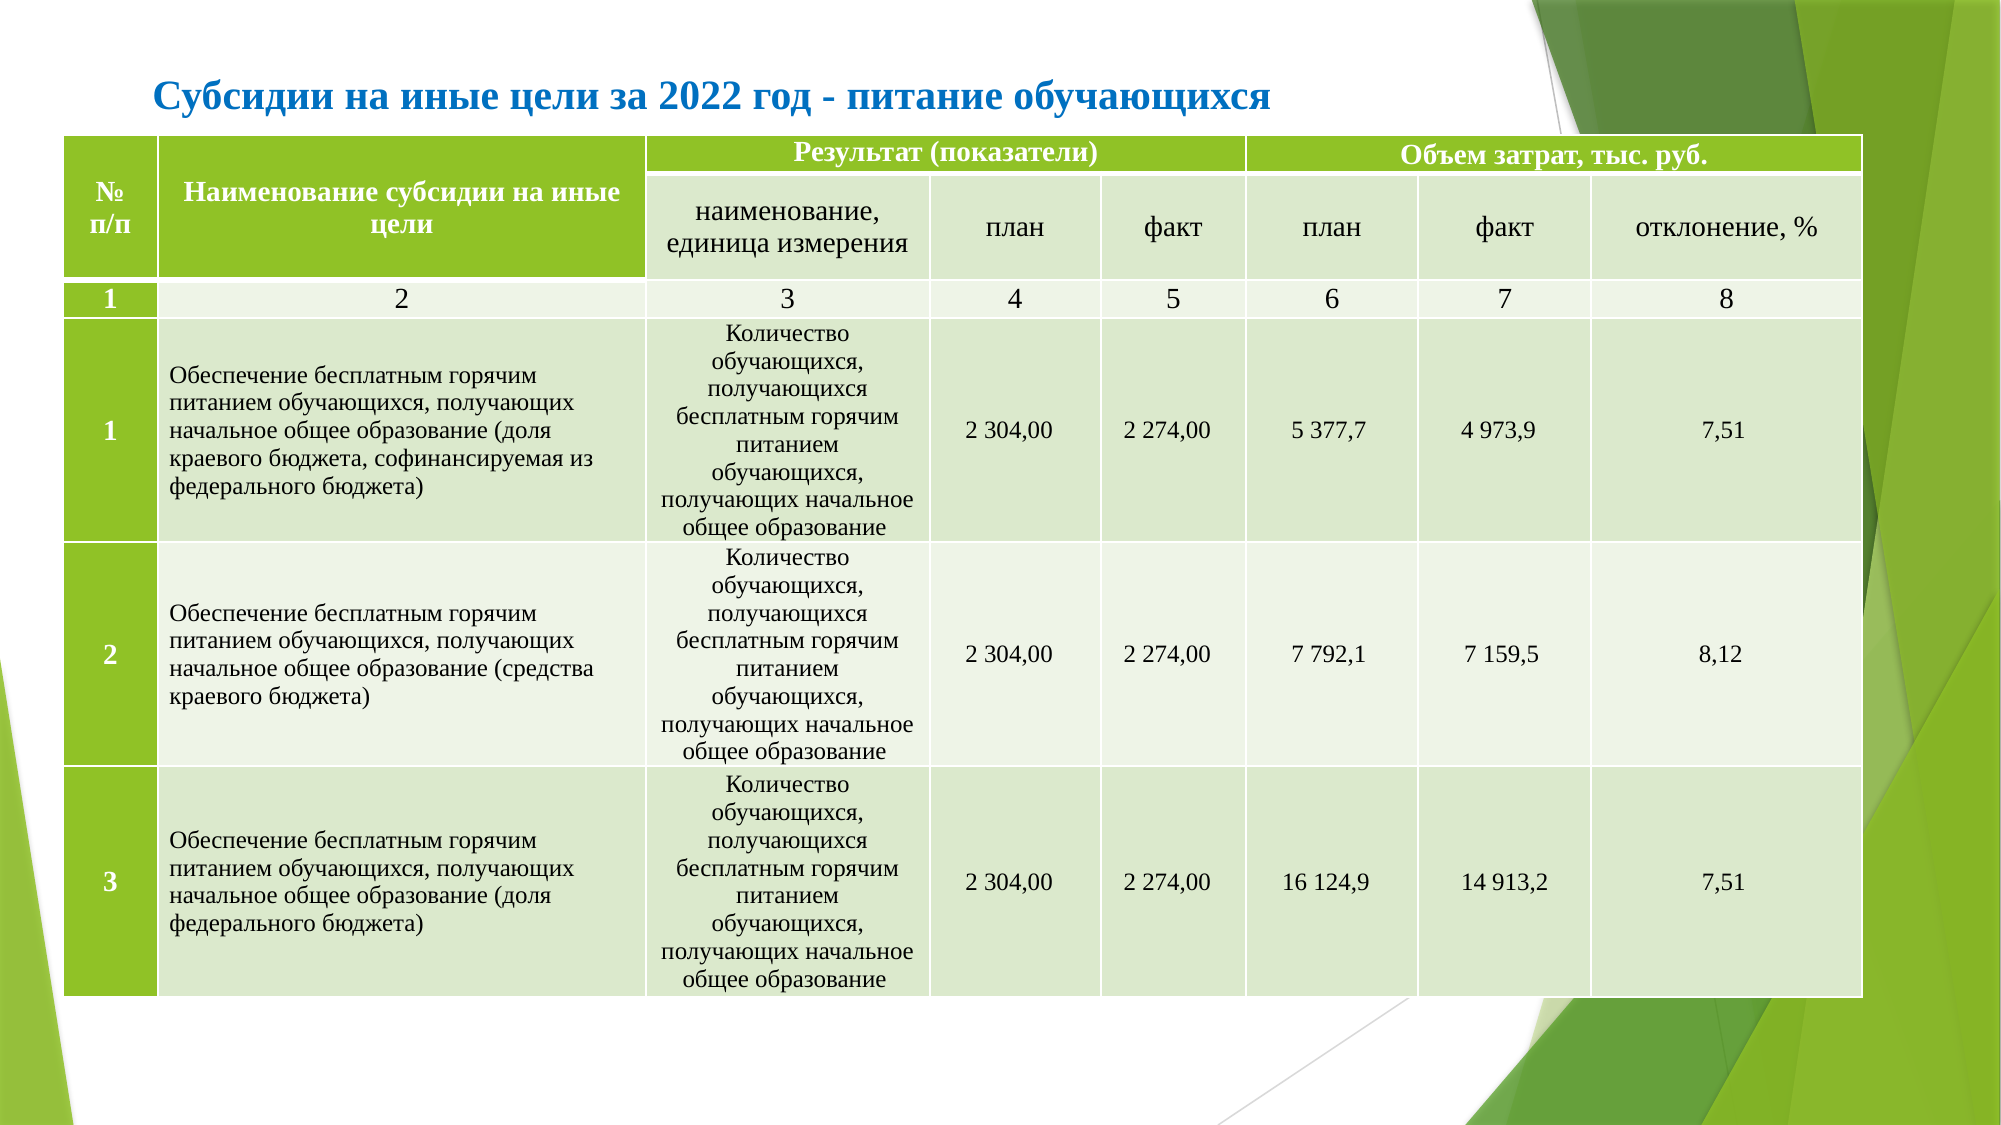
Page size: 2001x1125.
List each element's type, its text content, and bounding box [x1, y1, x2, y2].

table_cell 1 [64, 283, 157, 317]
table_cell 2 [159, 283, 645, 317]
table_header № п/п [64, 136, 157, 277]
table_cell Количество обучающихся, получающихся бесплатным горячим питанием обучающихся, получающих начальное общее образование [647, 543, 929, 765]
table_cell 4 [931, 281, 1100, 317]
table_cell 2 [64, 543, 157, 765]
table_cell 16 124,9 [1247, 767, 1417, 996]
table_cell 1 [64, 319, 157, 541]
table_cell 7,51 [1592, 767, 1861, 996]
table_cell 7 159,5 [1419, 543, 1590, 765]
table_cell факт [1102, 176, 1245, 279]
table_cell 8,12 [1592, 543, 1861, 765]
table_cell 2 274,00 [1102, 319, 1245, 541]
table_cell Обеспечение бесплатным горячим питанием обучающихся, получающих начальное общее образование (доля федерального бюджета) [159, 767, 645, 996]
table_header Наименование субсидии на иные цели [159, 136, 645, 277]
table_cell Количество обучающихся, получающихся бесплатным горячим питанием обучающихся, получающих начальное общее образование [647, 767, 929, 996]
table_header Результат (показатели) [647, 136, 1245, 171]
table_cell отклонение, % [1592, 176, 1861, 279]
table_cell 2 274,00 [1102, 543, 1245, 765]
table_cell 4 973,9 [1419, 319, 1590, 541]
table_cell факт [1419, 176, 1590, 279]
table_cell 7 [1419, 281, 1590, 317]
table_cell 8 [1592, 281, 1861, 317]
table_cell 2 304,00 [931, 319, 1100, 541]
table_cell 2 274,00 [1102, 767, 1245, 996]
table_cell 5 377,7 [1247, 319, 1417, 541]
table_cell 3 [64, 767, 157, 996]
table_cell 7,51 [1592, 319, 1861, 541]
table_cell Обеспечение бесплатным горячим питанием обучающихся, получающих начальное общее образование (средства краевого бюджета) [159, 543, 645, 765]
title Субсидии на иные цели за 2022 год - питание обучающихся [137, 59, 1863, 134]
table_header Объем затрат, тыс. руб. [1247, 136, 1861, 171]
table_cell 2 304,00 [931, 543, 1100, 765]
table_cell план [931, 176, 1100, 279]
table_cell план [1247, 176, 1417, 279]
table_cell 6 [1247, 281, 1417, 317]
table_cell 3 [647, 281, 929, 317]
table_cell Количество обучающихся, получающихся бесплатным горячим питанием обучающихся, получающих начальное общее образование [647, 319, 929, 541]
table_cell 14 913,2 [1419, 767, 1590, 996]
table_cell 5 [1102, 281, 1245, 317]
table_cell 2 304,00 [931, 767, 1100, 996]
table_cell 7 792,1 [1247, 543, 1417, 765]
table_cell Обеспечение бесплатным горячим питанием обучающихся, получающих начальное общее образование (доля краевого бюджета, софинансируемая из федерального бюджета) [159, 319, 645, 541]
table_cell наименование, единица измерения [647, 176, 929, 279]
